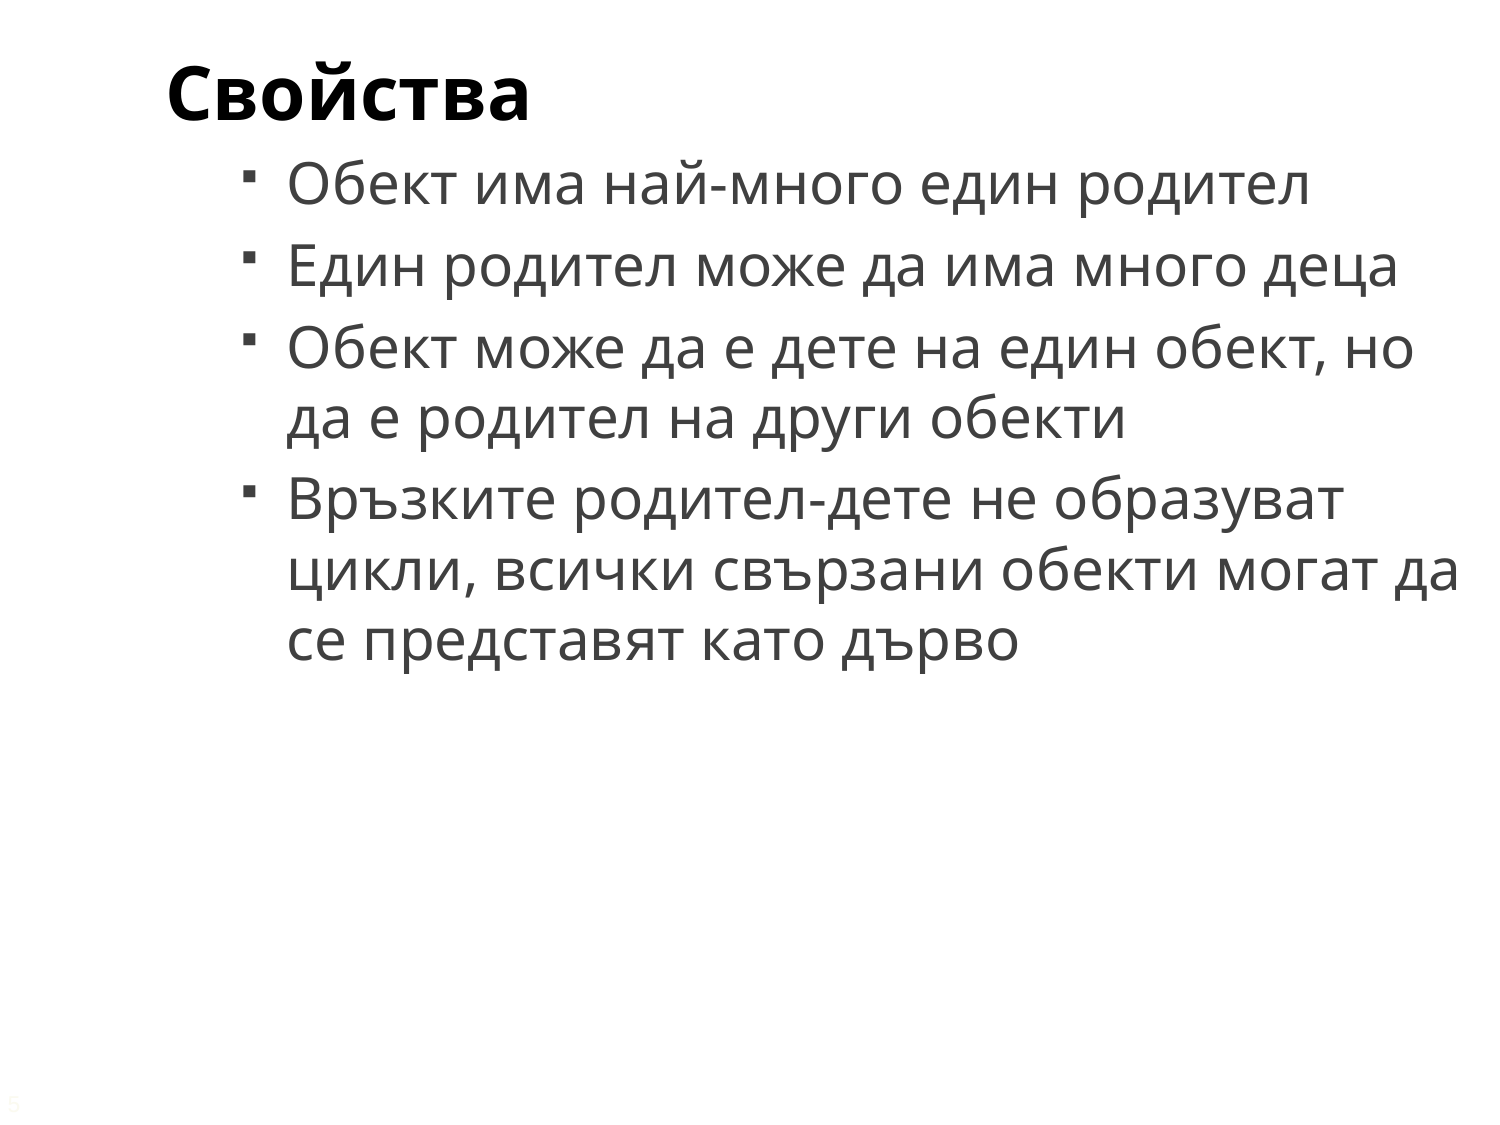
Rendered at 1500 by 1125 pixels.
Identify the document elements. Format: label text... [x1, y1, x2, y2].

list Свойства Обект има най-много един родител Един родител може да има много деца Обект може да е дете на един обект, но да е родител на други обекти Връзките родител-дете не образуват цикли, всички свързани обекти могат да се представят като дърво [150, 37, 1488, 1113]
